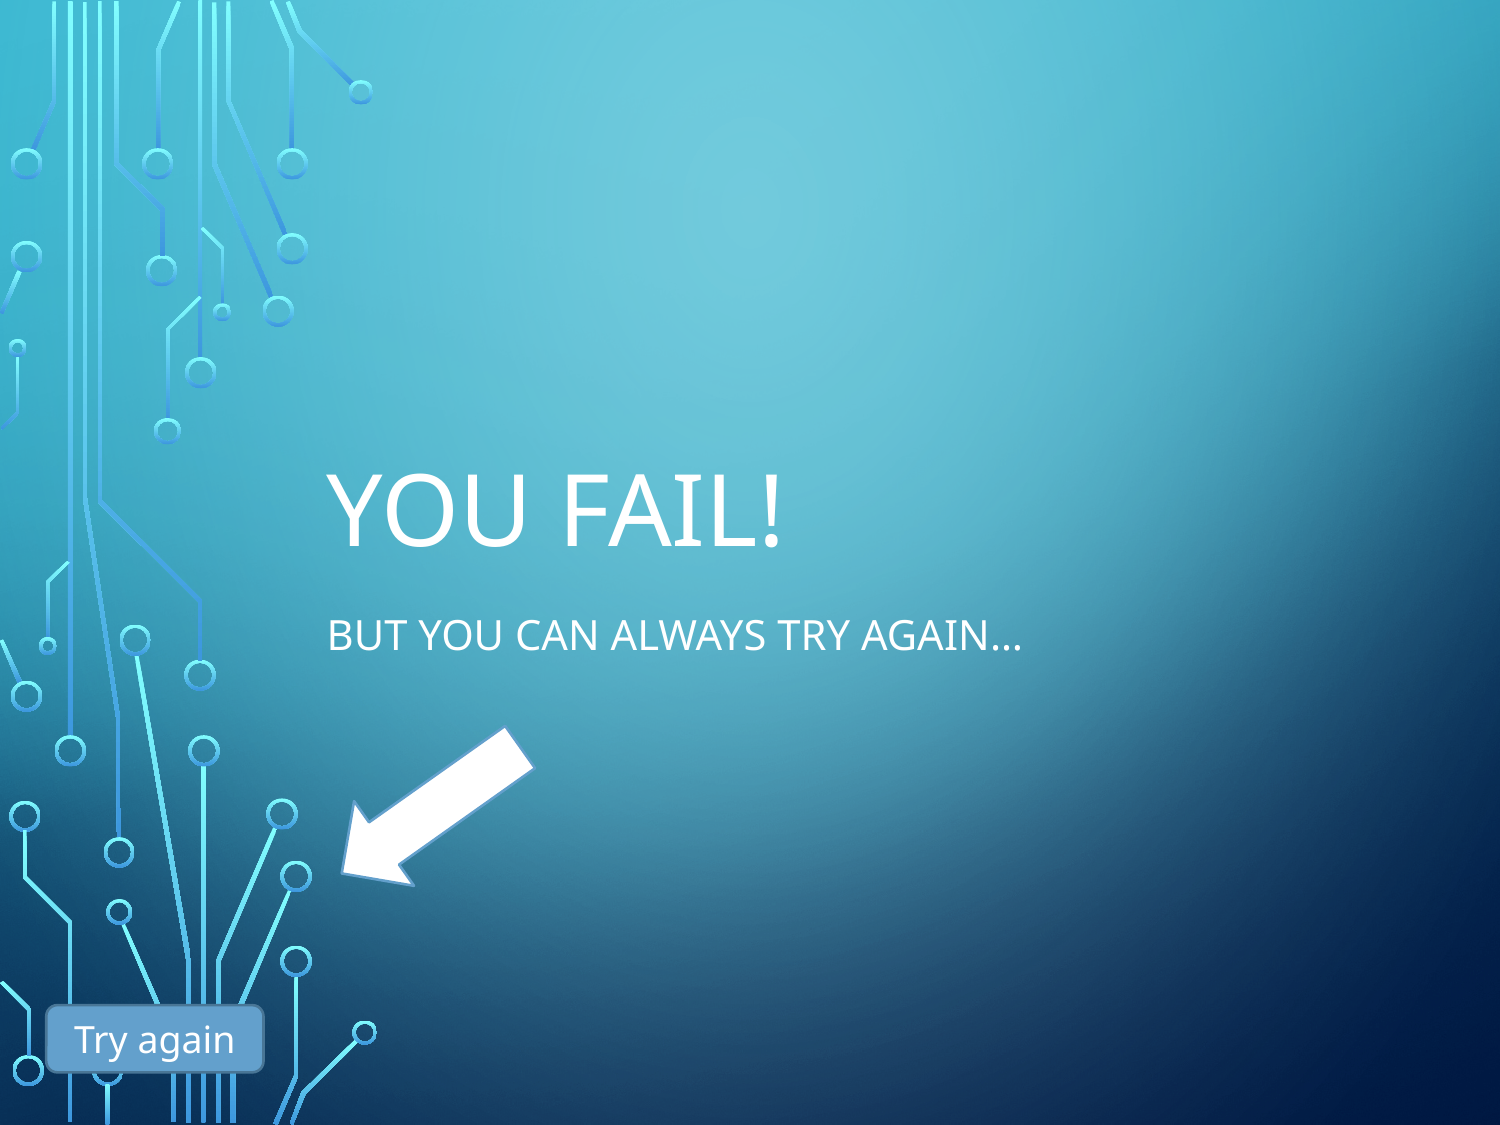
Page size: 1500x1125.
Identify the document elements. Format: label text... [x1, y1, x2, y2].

subtitle But you can always try again… [311, 590, 1394, 863]
text_box [340, 724, 537, 888]
text_box Try again [44, 1003, 265, 1074]
title You FAIL! [311, 184, 1394, 576]
